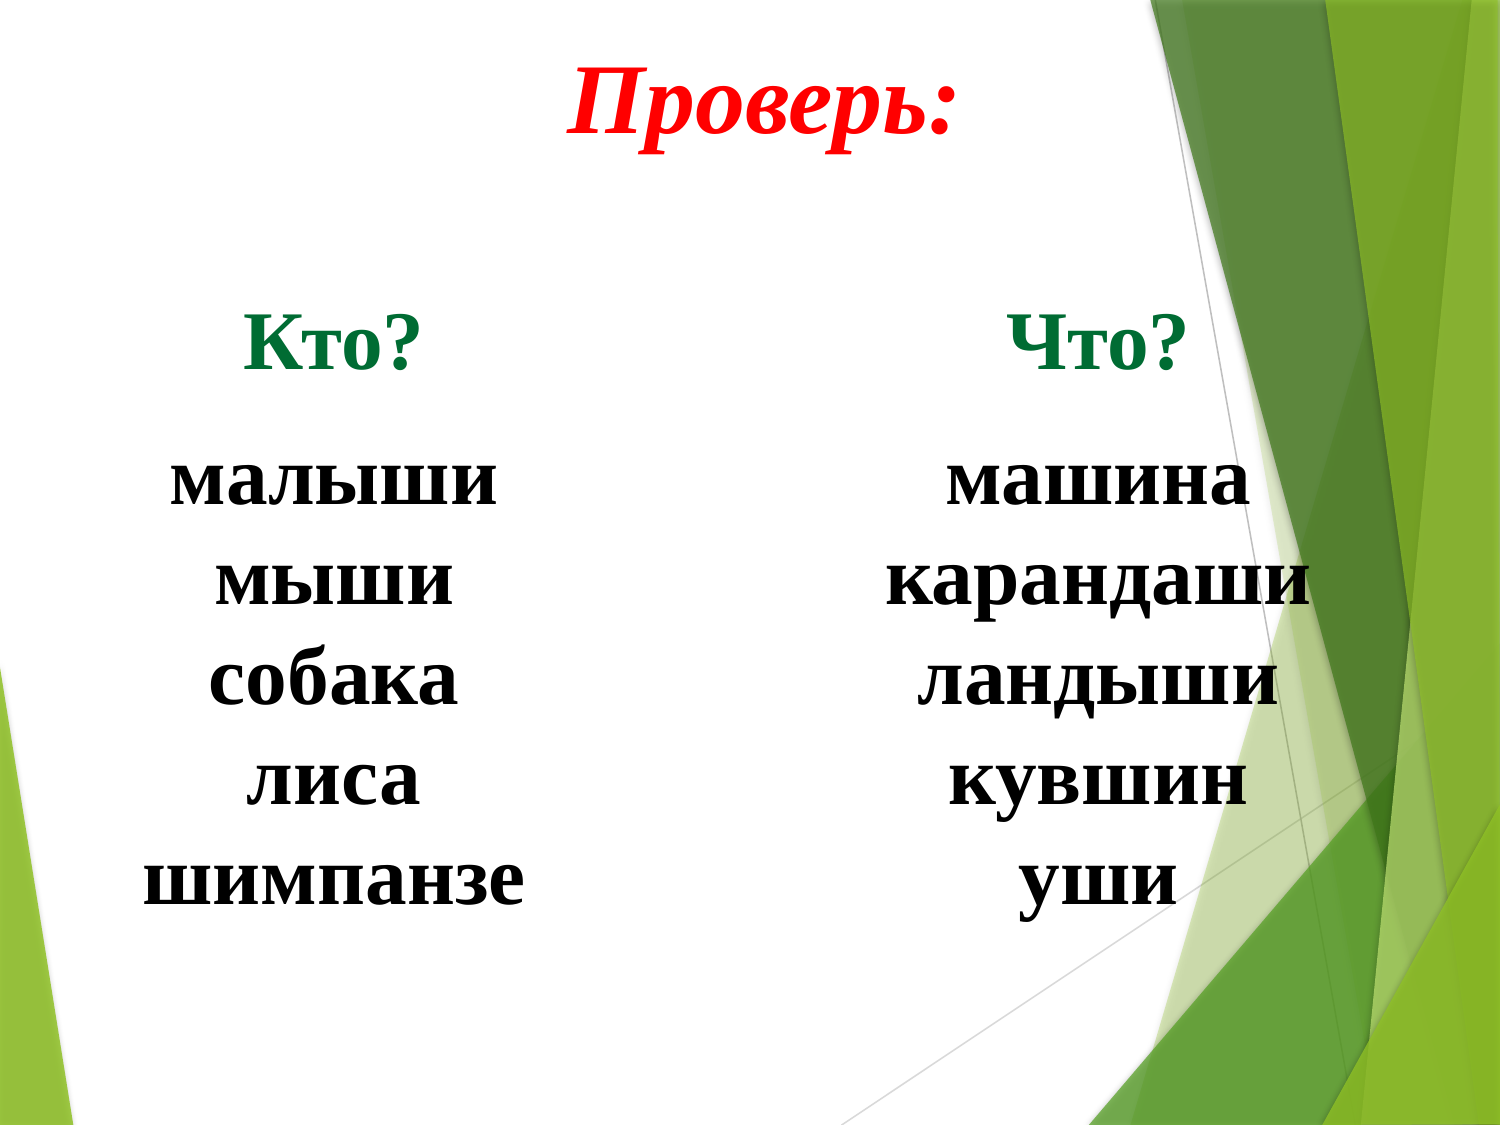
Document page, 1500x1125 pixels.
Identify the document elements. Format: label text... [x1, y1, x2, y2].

text_box Кто? малыши мыши собака лиса шимпанзе [88, 278, 580, 929]
text_box Что? машина карандаши ландыши кувшин уши [856, 278, 1341, 929]
text_box Проверь: [29, 0, 1500, 161]
